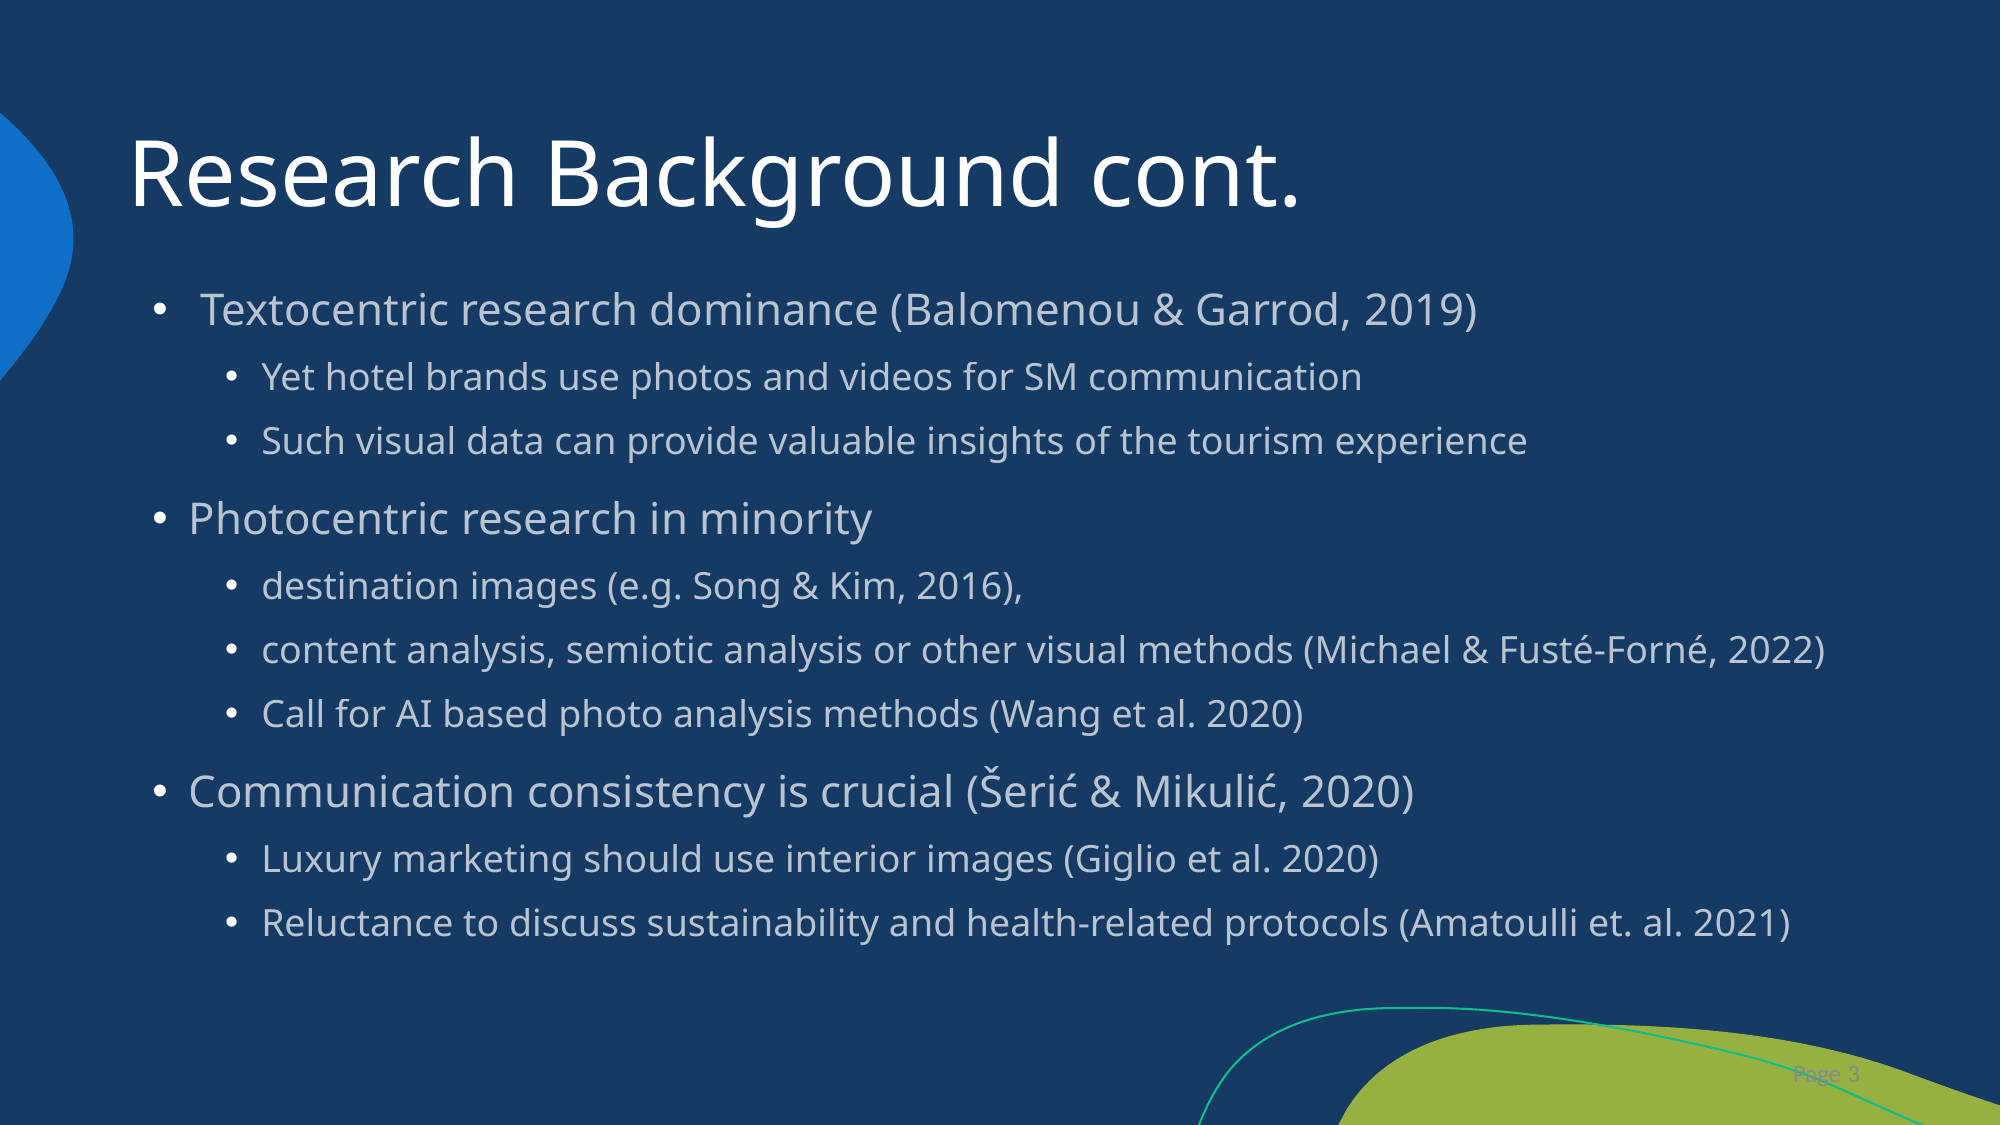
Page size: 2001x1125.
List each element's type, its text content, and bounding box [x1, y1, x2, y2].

list Textocentric research dominance (Balomenou & Garrod, 2019) Yet hotel brands use photos and videos for SM communication Such visual data can provide valuable insights of the tourism experience Photocentric research in minority destination images (e.g. Song & Kim, 2016), content analysis, semiotic analysis or other visual methods (Michael & Fusté‐Forné, 2022) Call for AI based photo analysis methods (Wang et al. 2020) Communication consistency is crucial (Šerić & Mikulić, 2020) Luxury marketing should use interior images (Giglio et al. 2020) Reluctance to discuss sustainability and health-related protocols (Amatoulli et. al. 2021) [137, 261, 1863, 976]
slide_number Page 3 [1625, 1042, 1875, 1103]
title Research Background cont. [112, 51, 1863, 302]
